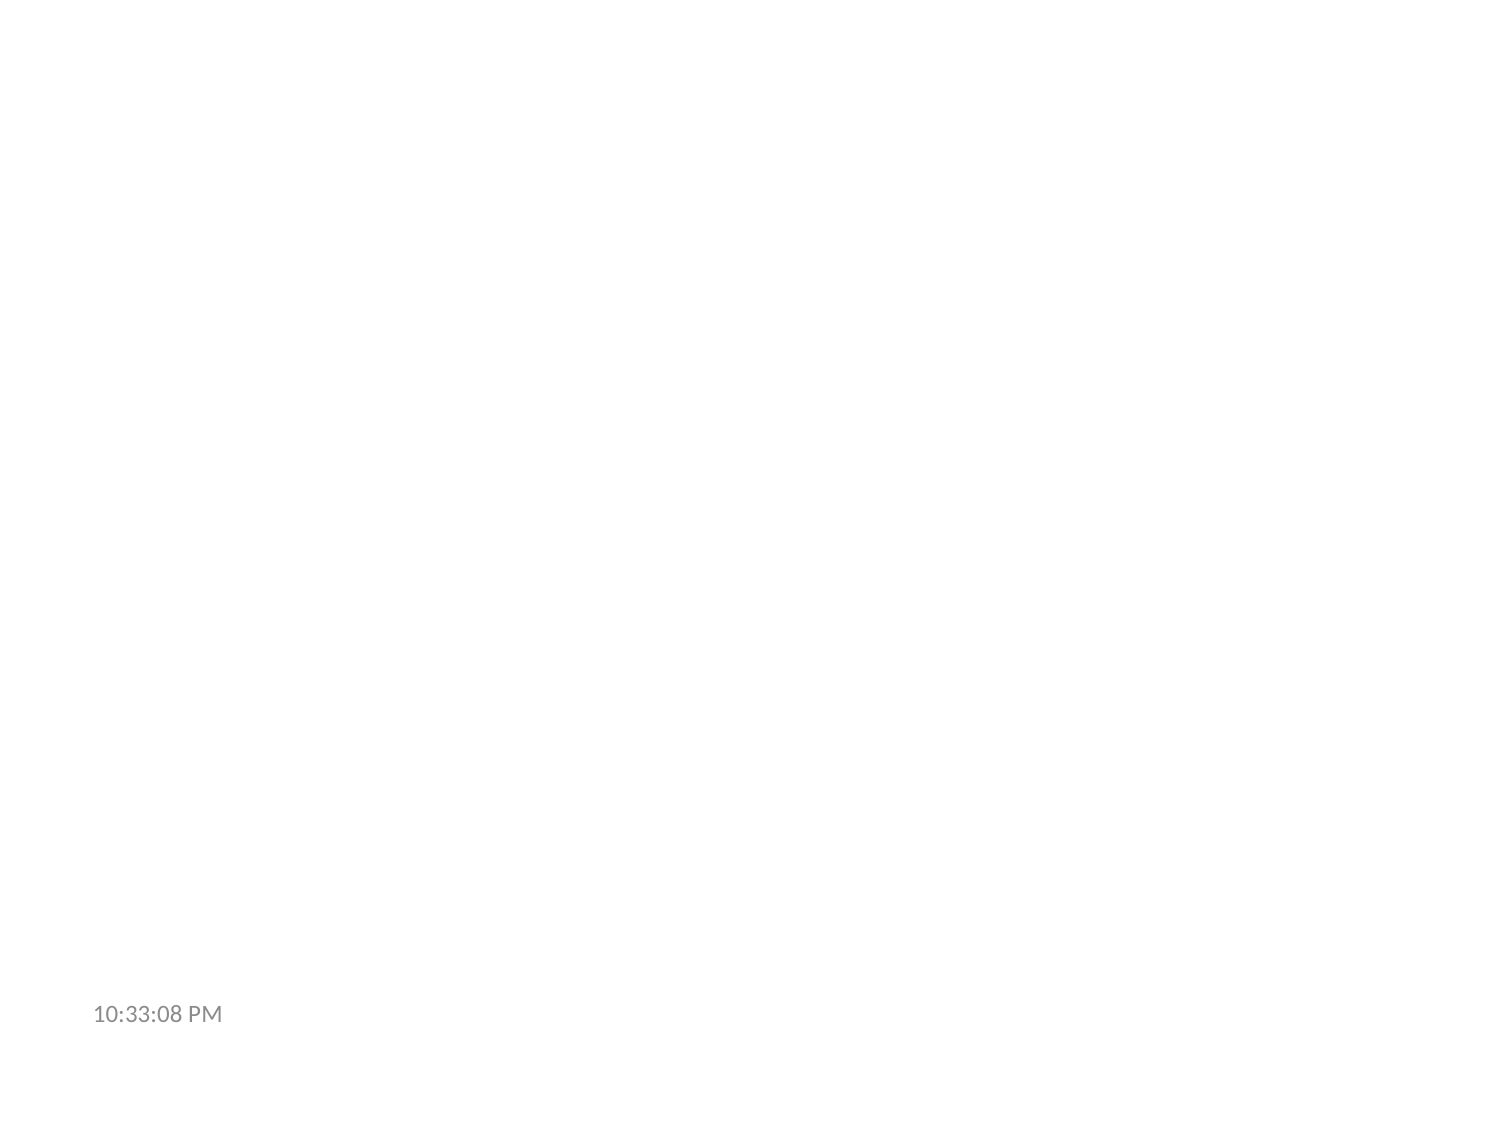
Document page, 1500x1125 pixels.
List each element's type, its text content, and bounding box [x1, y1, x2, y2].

text_box 3:35:09 PM [77, 982, 428, 1043]
